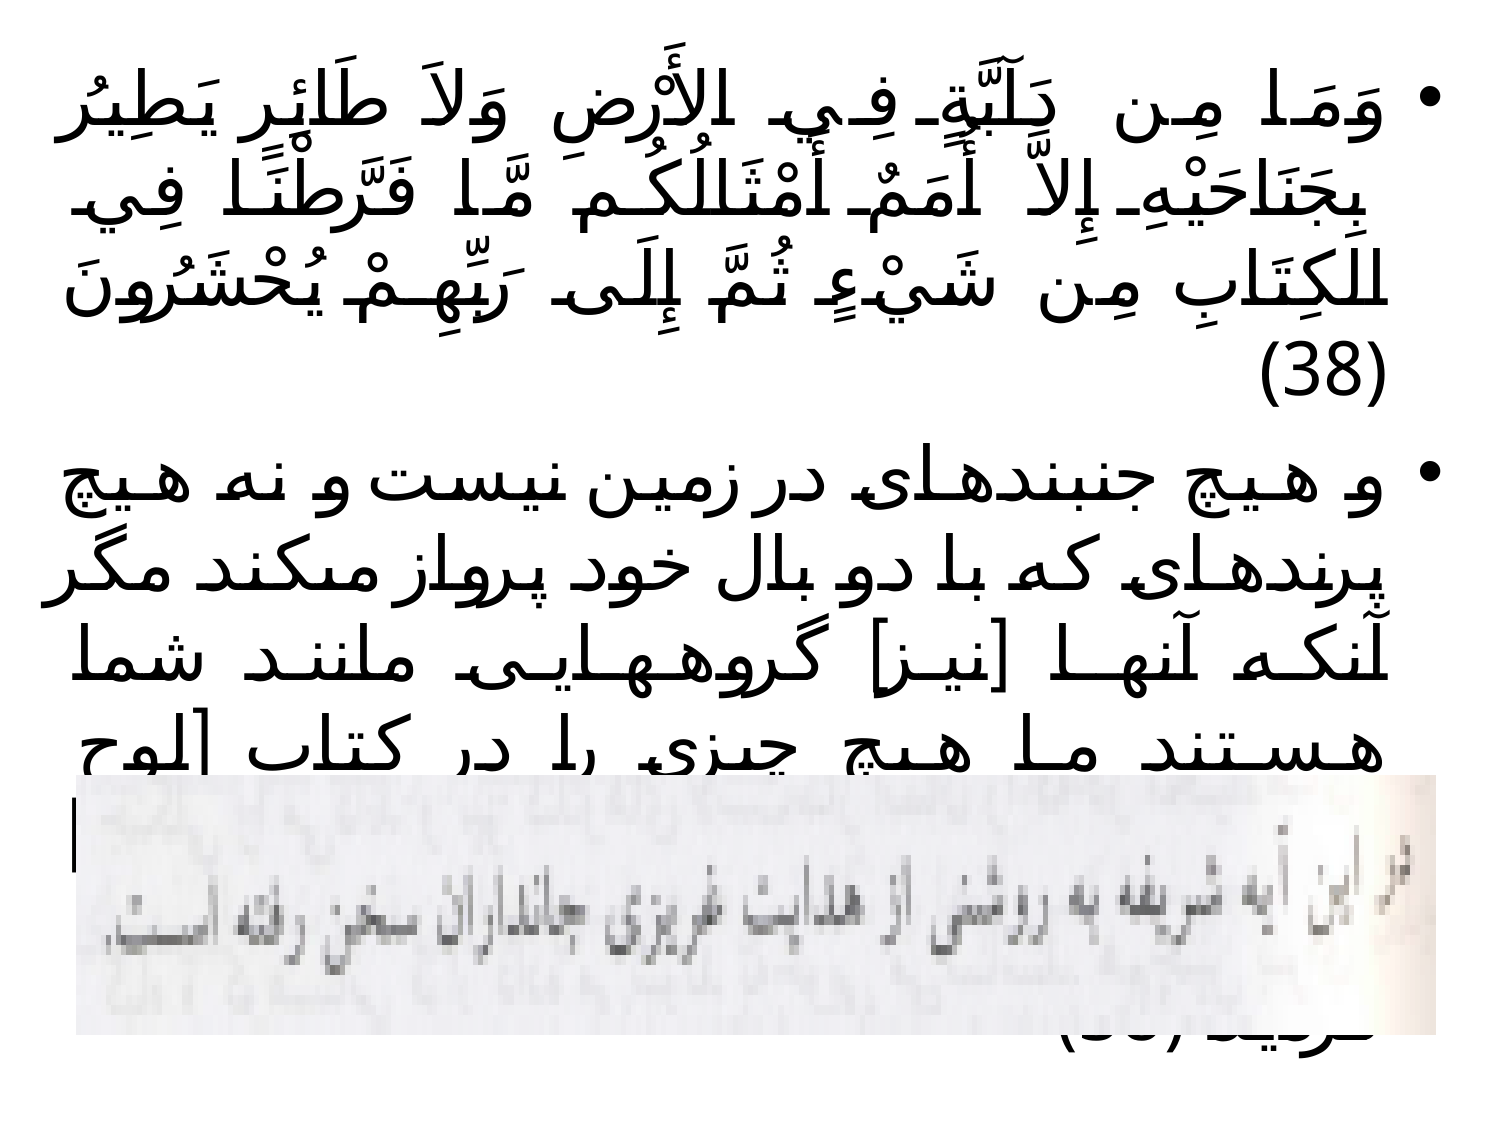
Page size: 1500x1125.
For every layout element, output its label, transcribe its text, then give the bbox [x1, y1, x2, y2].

list وَمَا مِن دَآبَّةٍ فِي الأَرْضِ وَلاَ طَائِرٍ يَطِيرُ بِجَنَاحَيْهِ إِلاَّ أُمَمٌ أَمْثَالُكُم مَّا فَرَّطْنَا فِي الكِتَابِ مِن شَيْءٍ ثُمَّ إِلَى رَبِّهِمْ يُحْشَرُونَ ﴿38﴾ و هيچ جنبنده‏اى در زمين نيست و نه هيچ پرنده‏اى كه با دو بال خود پرواز مى‏كند مگر آنكه آنها [نيز] گروه‏هايى مانند شما هستند ما هيچ چيزى را در كتاب [لوح محفوظ] فروگذار نكرده‏ايم سپس [همه] به سوى پروردگارشان محشور خواهند گرديد (38) [41, 42, 1459, 1083]
picture [76, 774, 1436, 1036]
